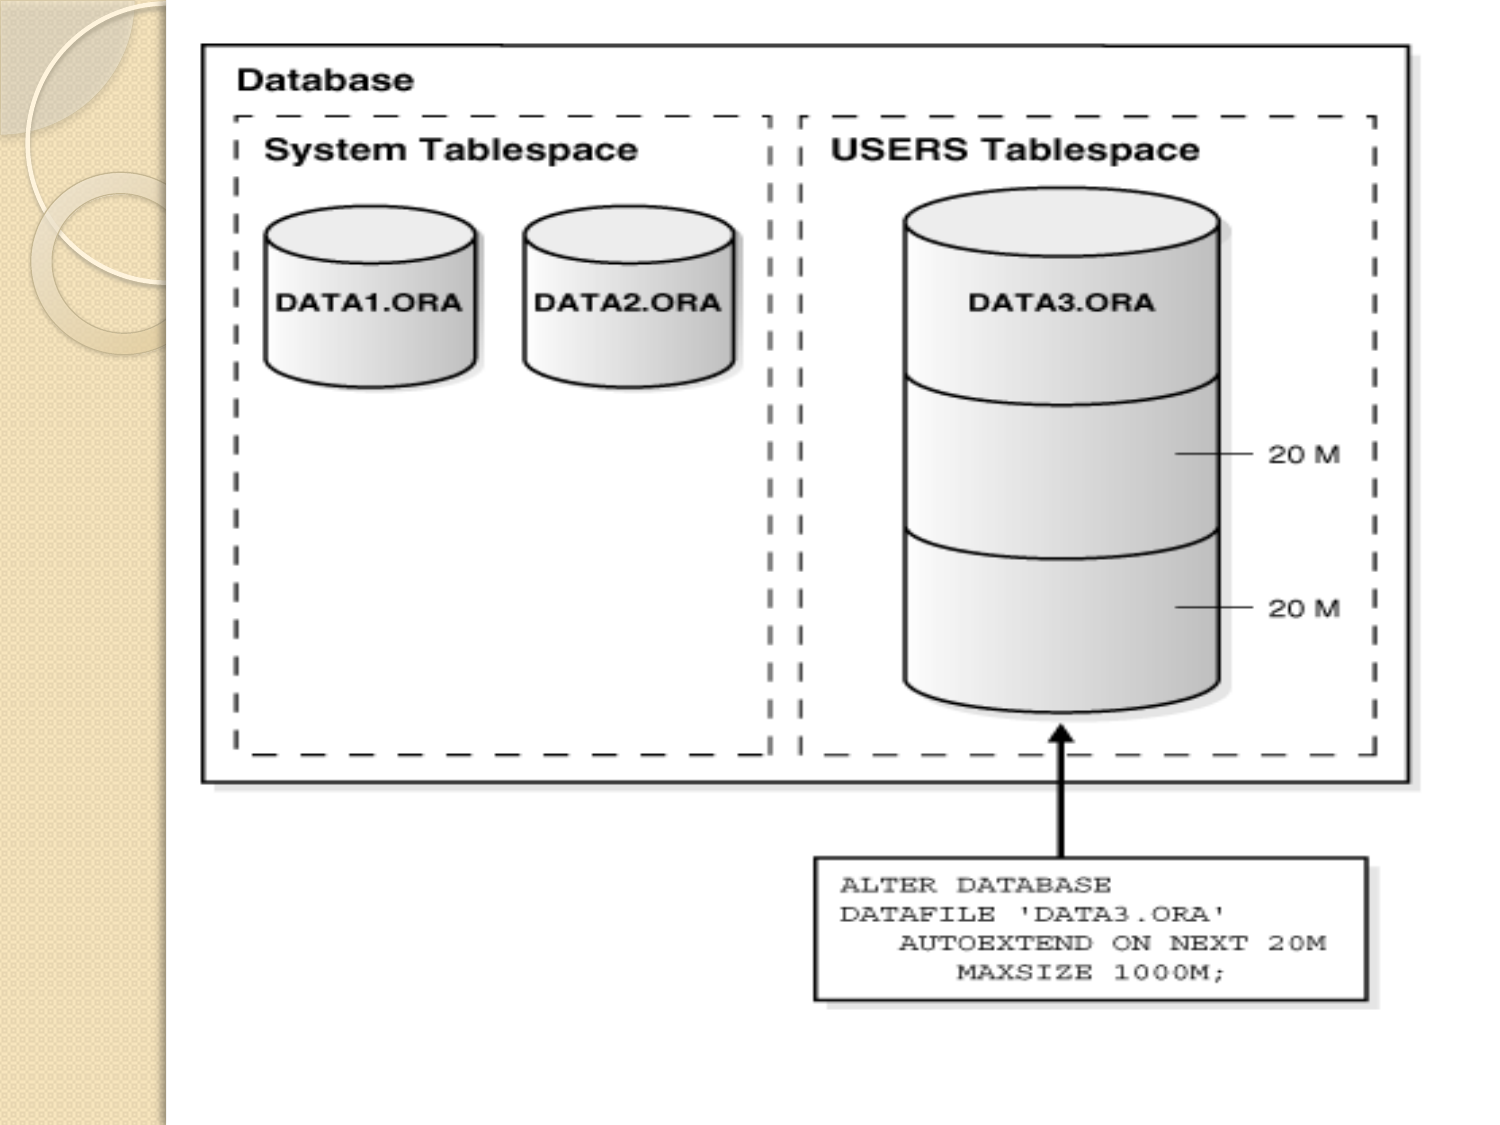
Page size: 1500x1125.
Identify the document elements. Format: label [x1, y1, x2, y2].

picture [198, 42, 1424, 1012]
